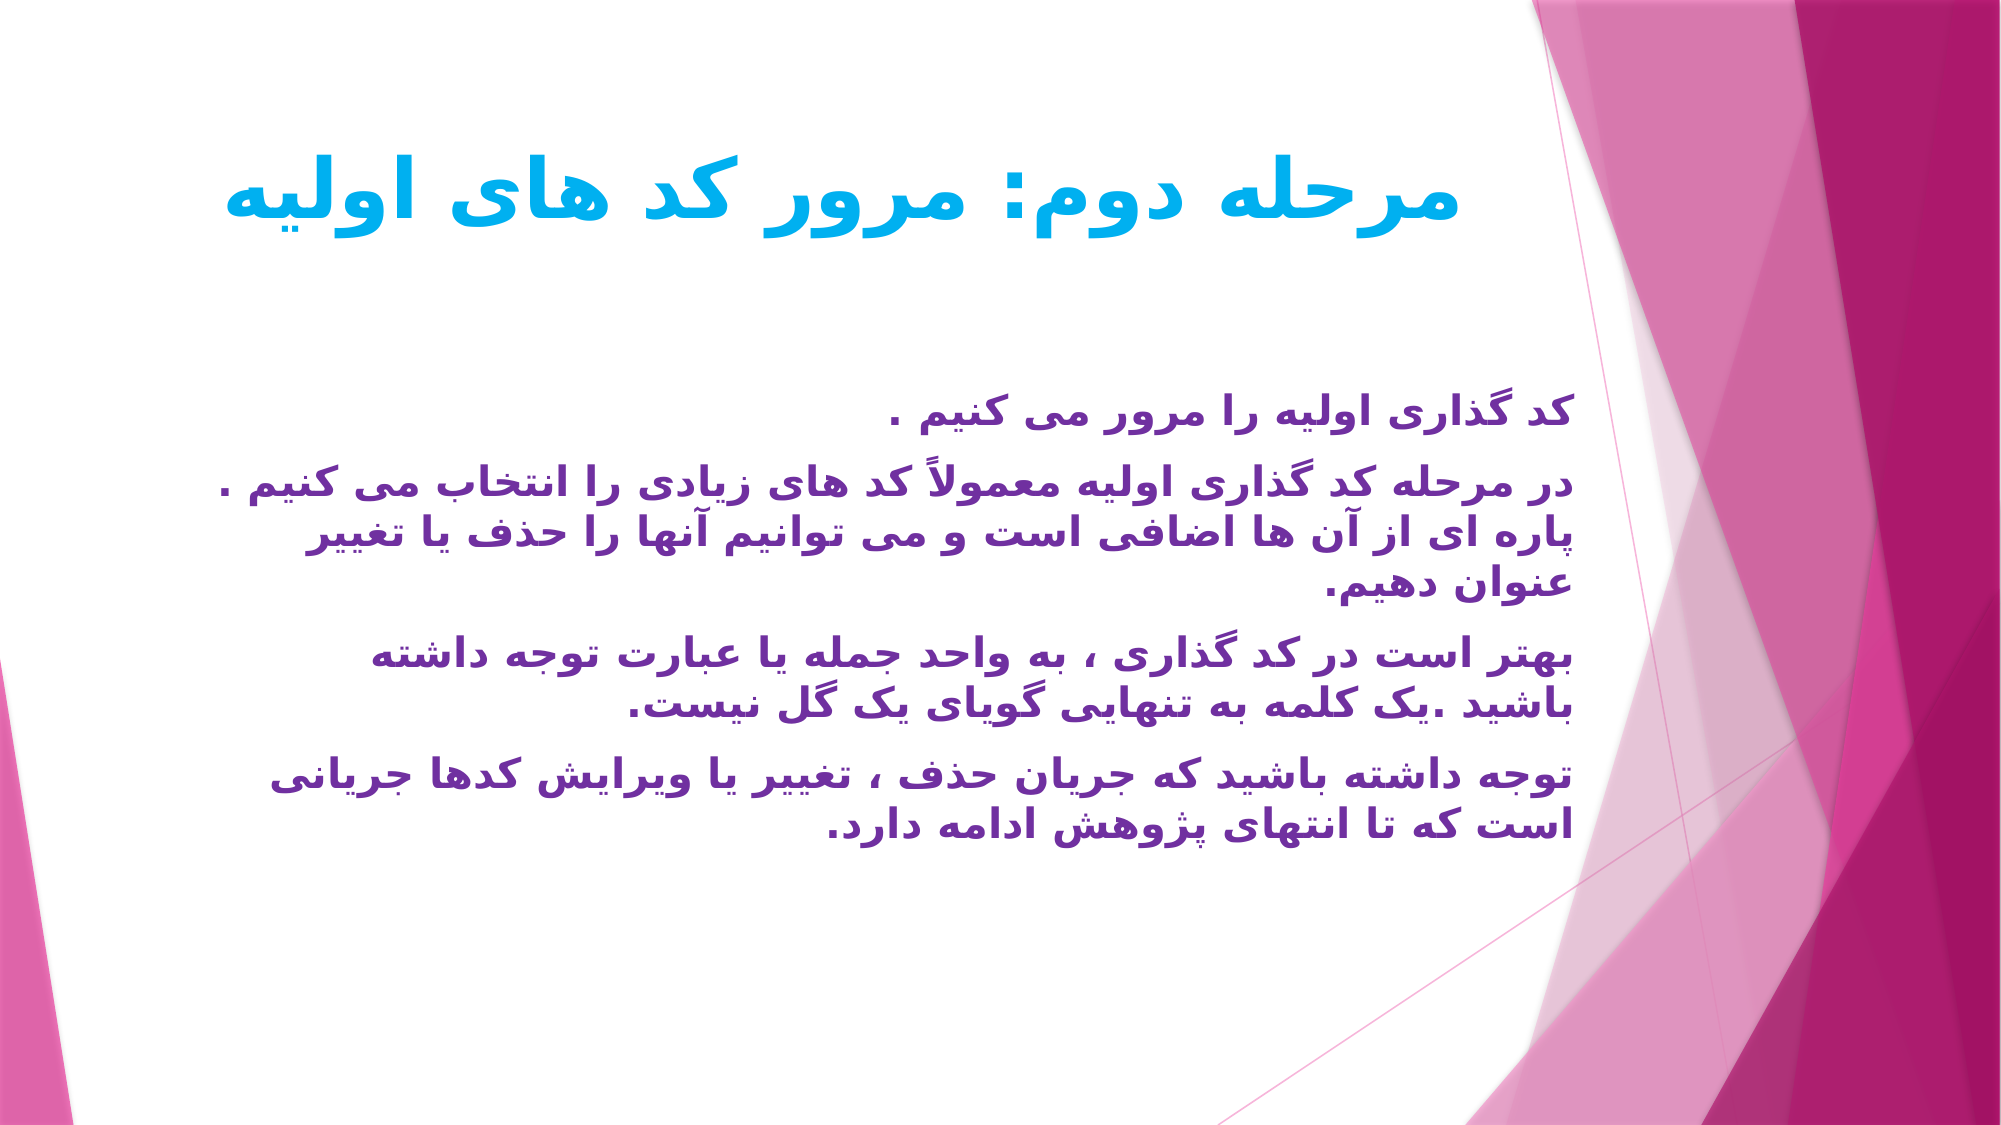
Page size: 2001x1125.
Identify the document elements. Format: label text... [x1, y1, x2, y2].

list کد گذاری اولیه را مرور می کنیم . در مرحله کد گذاری اولیه معمولاً کد های زیادی را انتخاب می کنیم . پاره ای از آن ها اضافی است و می توانیم آنها را حذف یا تغییر عنوان دهیم. بهتر است در کد گذاری ، به واحد جمله یا عبارت توجه داشته باشید .یک کلمه به تنهایی گویای یک گل نیست. توجه داشته باشید که جریان حذف ، تغییر یا ویرایش کدها جریانی است که تا انتهای پژوهش ادامه دارد. [180, 376, 1591, 968]
title مرحله دوم: مرور کد های اولیه [98, 110, 1510, 243]
